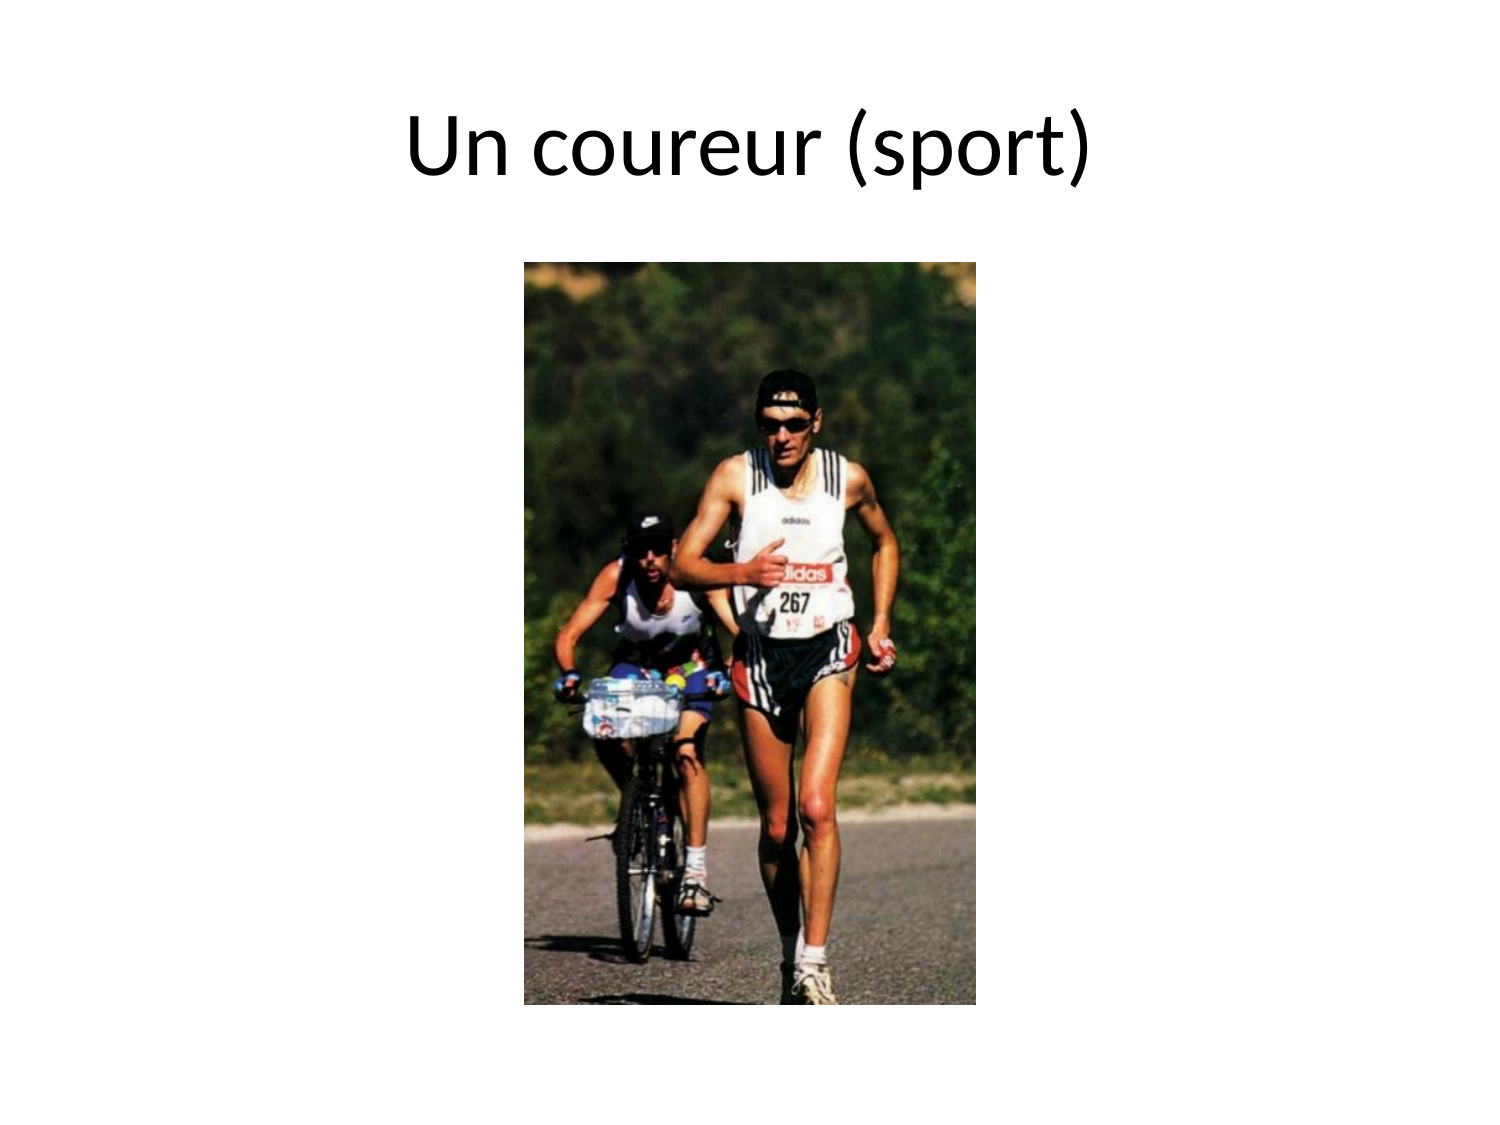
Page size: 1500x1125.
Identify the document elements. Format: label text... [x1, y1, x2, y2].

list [523, 262, 976, 1006]
title Un coureur (sport) [75, 45, 1425, 233]
